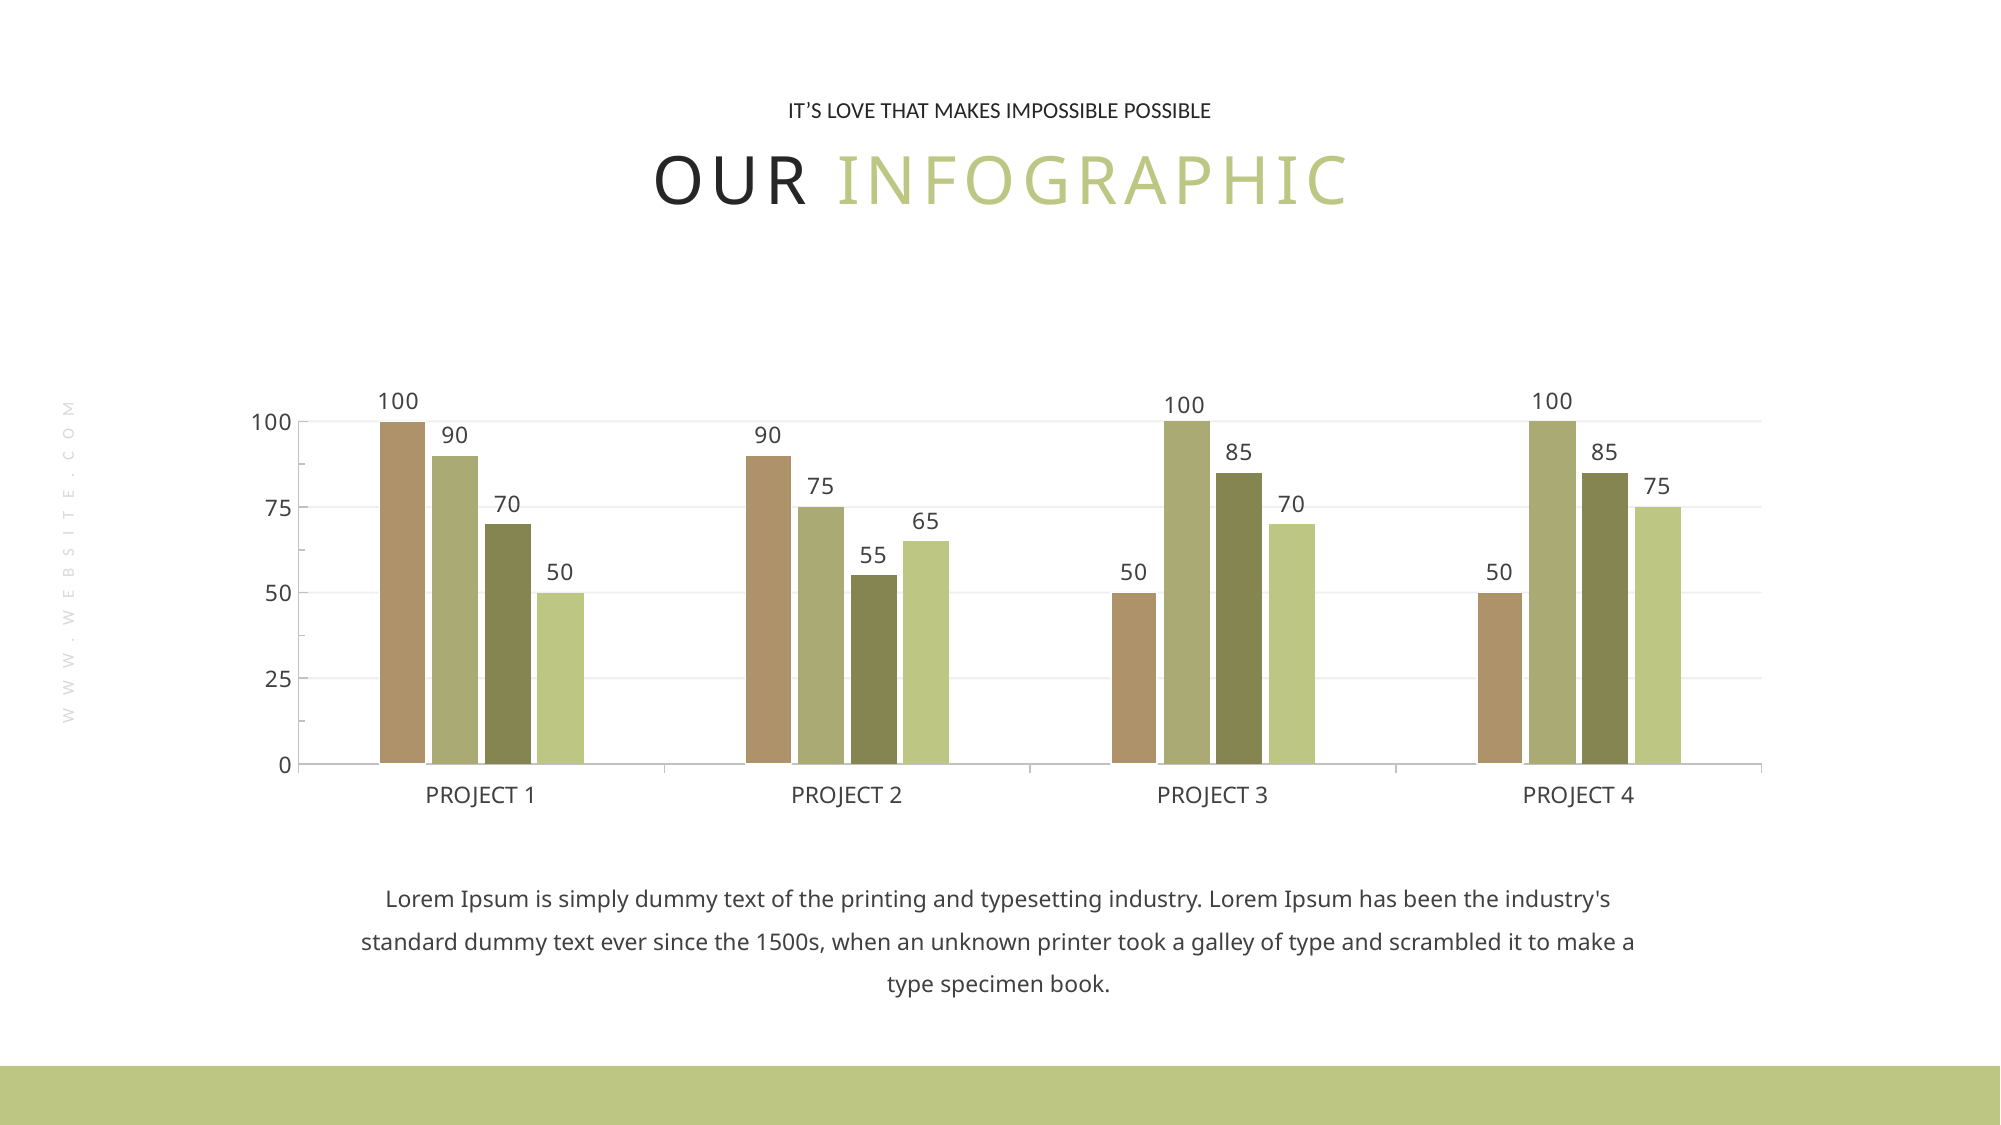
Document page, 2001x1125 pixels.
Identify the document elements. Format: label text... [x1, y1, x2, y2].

text_box [0, 1065, 2000, 1125]
text_box WWW.WEBSITE.COM [57, 375, 78, 751]
text_box IT’S LOVE THAT MAKES IMPOSSIBLE POSSIBLE [773, 87, 1227, 131]
text_box OUR INFOGRAPHIC [560, 130, 1440, 226]
chart [237, 383, 1763, 810]
text_box Lorem Ipsum is simply dummy text of the printing and typesetting industry. Lorem Ipsum has been the industry's standard dummy text ever since the 1500s, when an unknown printer took a galley of type and scrambled it to make a type specimen book. [346, 862, 1652, 992]
